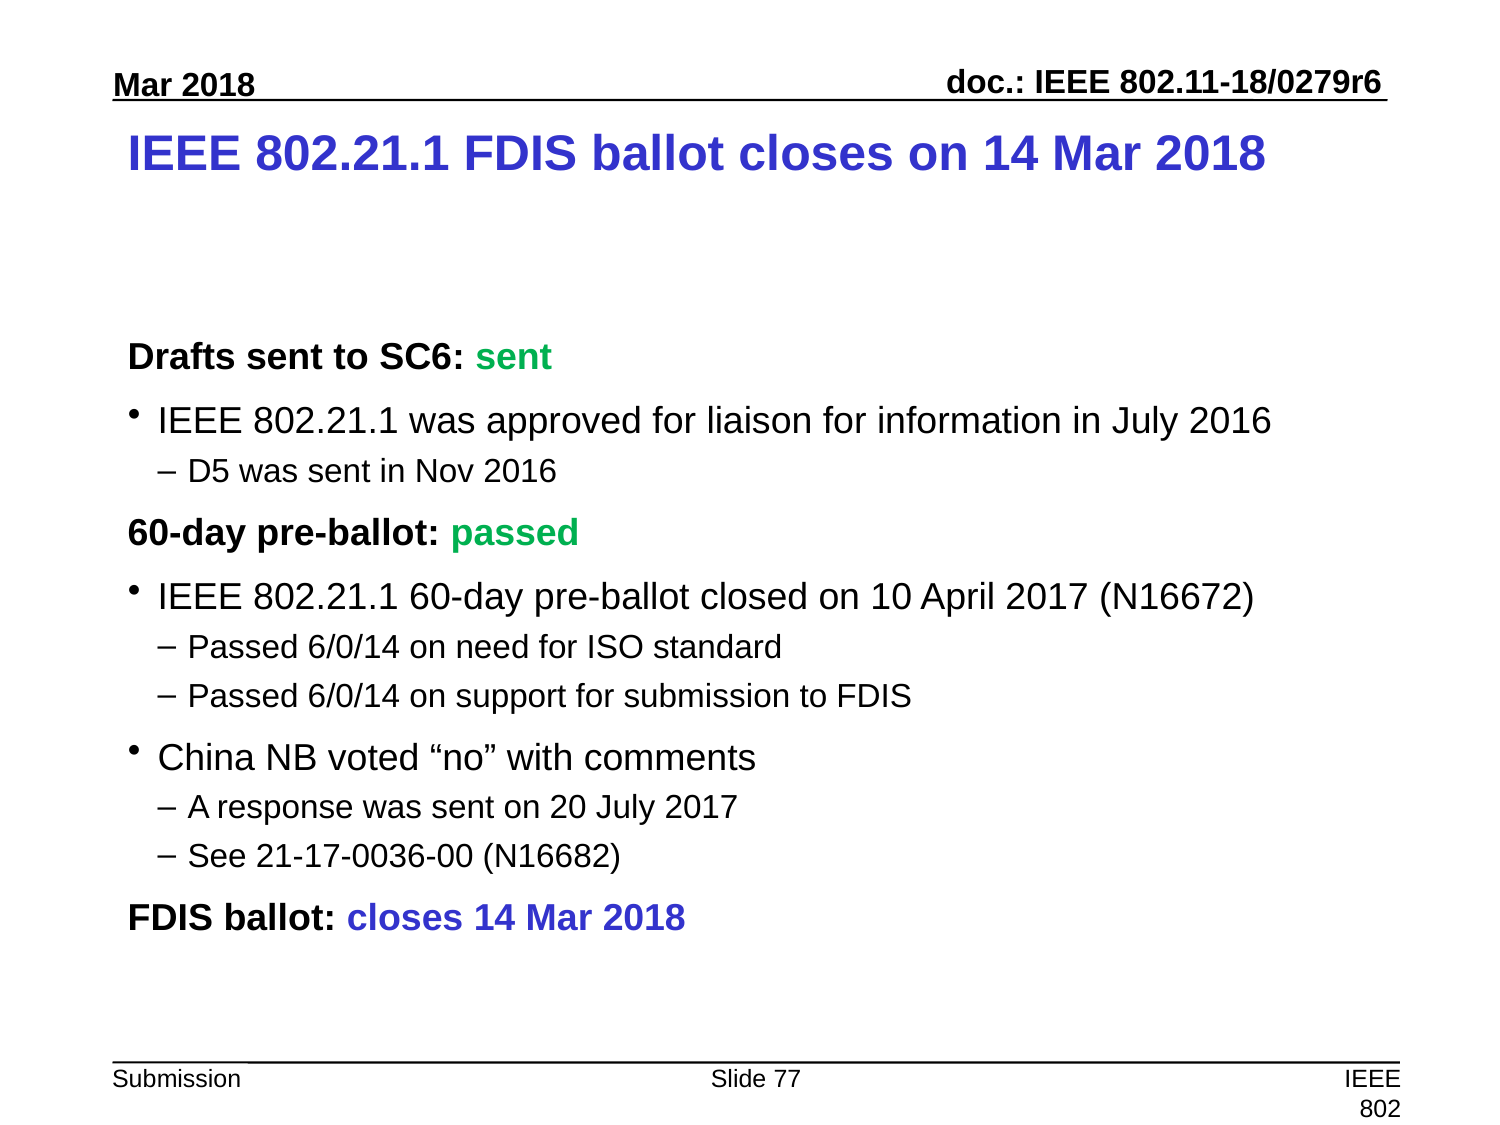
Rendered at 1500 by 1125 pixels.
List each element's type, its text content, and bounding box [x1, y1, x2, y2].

list Drafts sent to SC6: sent IEEE 802.21.1 was approved for liaison for information in July 2016 D5 was sent in Nov 2016 60-day pre-ballot: passed IEEE 802.21.1 60-day pre-ballot closed on 10 April 2017 (N16672) Passed 6/0/14 on need for ISO standard Passed 6/0/14 on support for submission to FDIS China NB voted “no” with comments A response was sent on 20 July 2017 See 21-17-0036-00 (N16682) FDIS ballot: closes 14 Mar 2018 [112, 324, 1388, 1000]
footer IEEE 802 [1320, 1061, 1402, 1093]
slide_number Slide 77 [709, 1061, 803, 1093]
title IEEE 802.21.1 FDIS ballot closes on 14 Mar 2018 [112, 112, 1388, 288]
